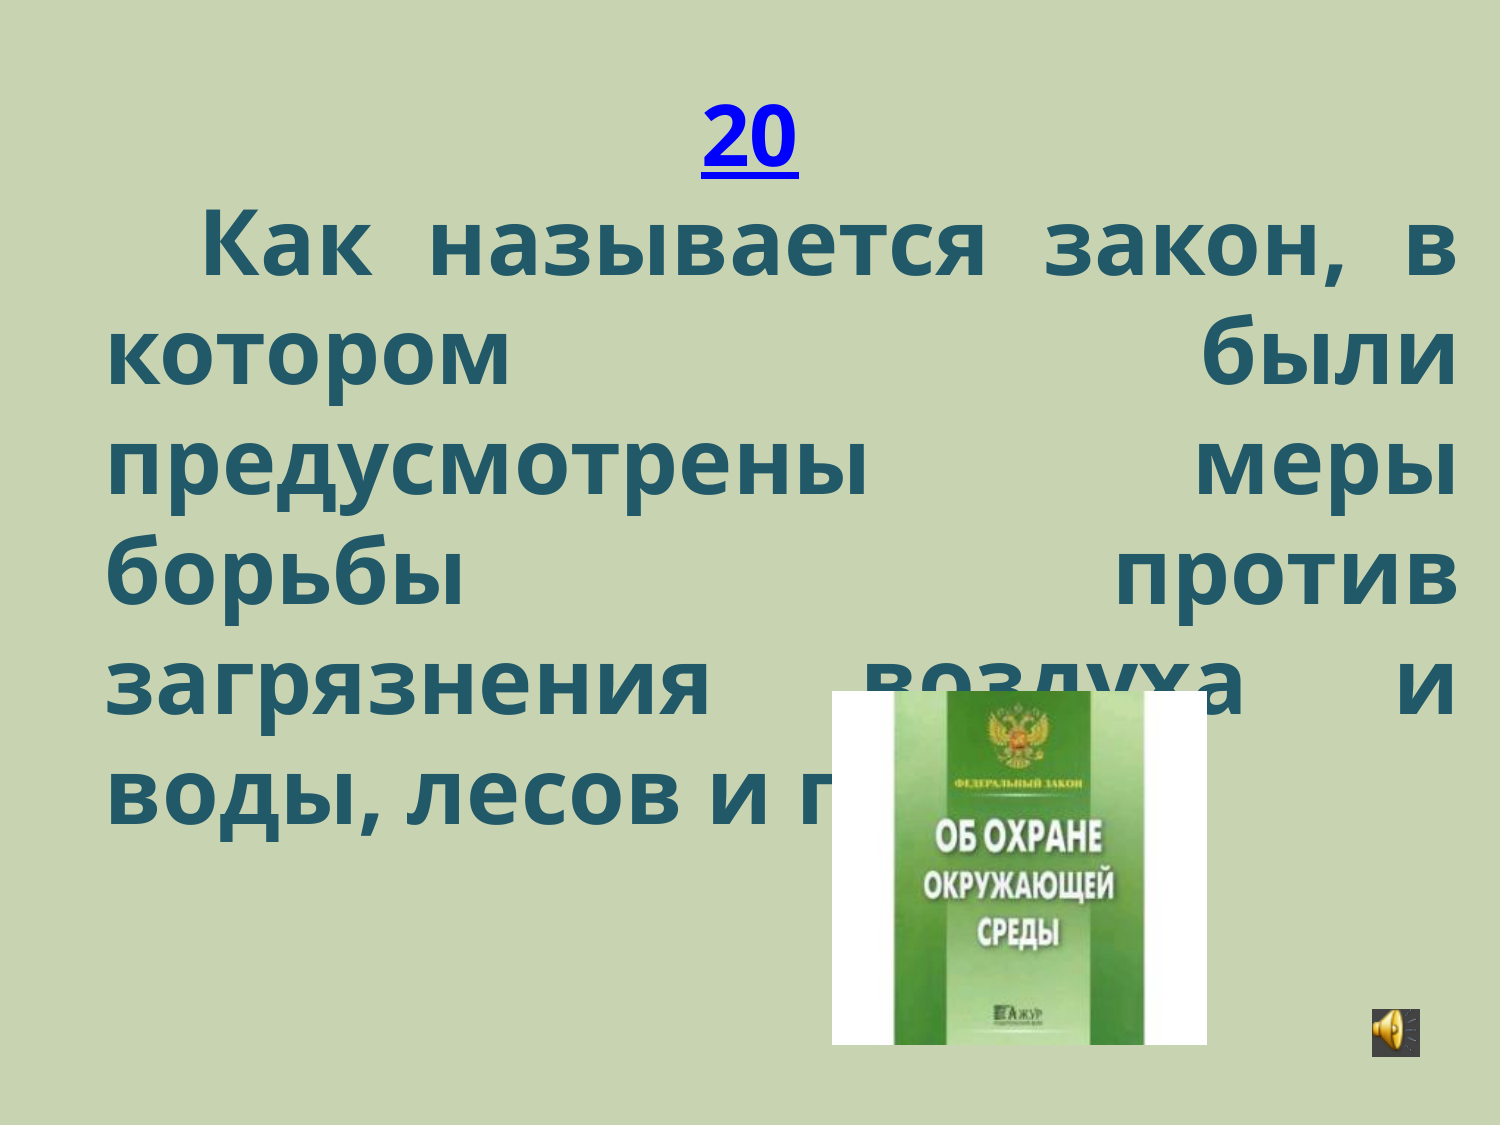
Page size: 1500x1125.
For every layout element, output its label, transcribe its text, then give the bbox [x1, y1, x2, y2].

title 20 [75, 45, 1425, 175]
picture [1371, 1007, 1422, 1058]
list Как называется закон, в котором были предусмотрены меры борьбы против загрязнения воздуха и воды, лесов и полей. [0, 175, 1477, 629]
picture [831, 691, 1207, 1045]
